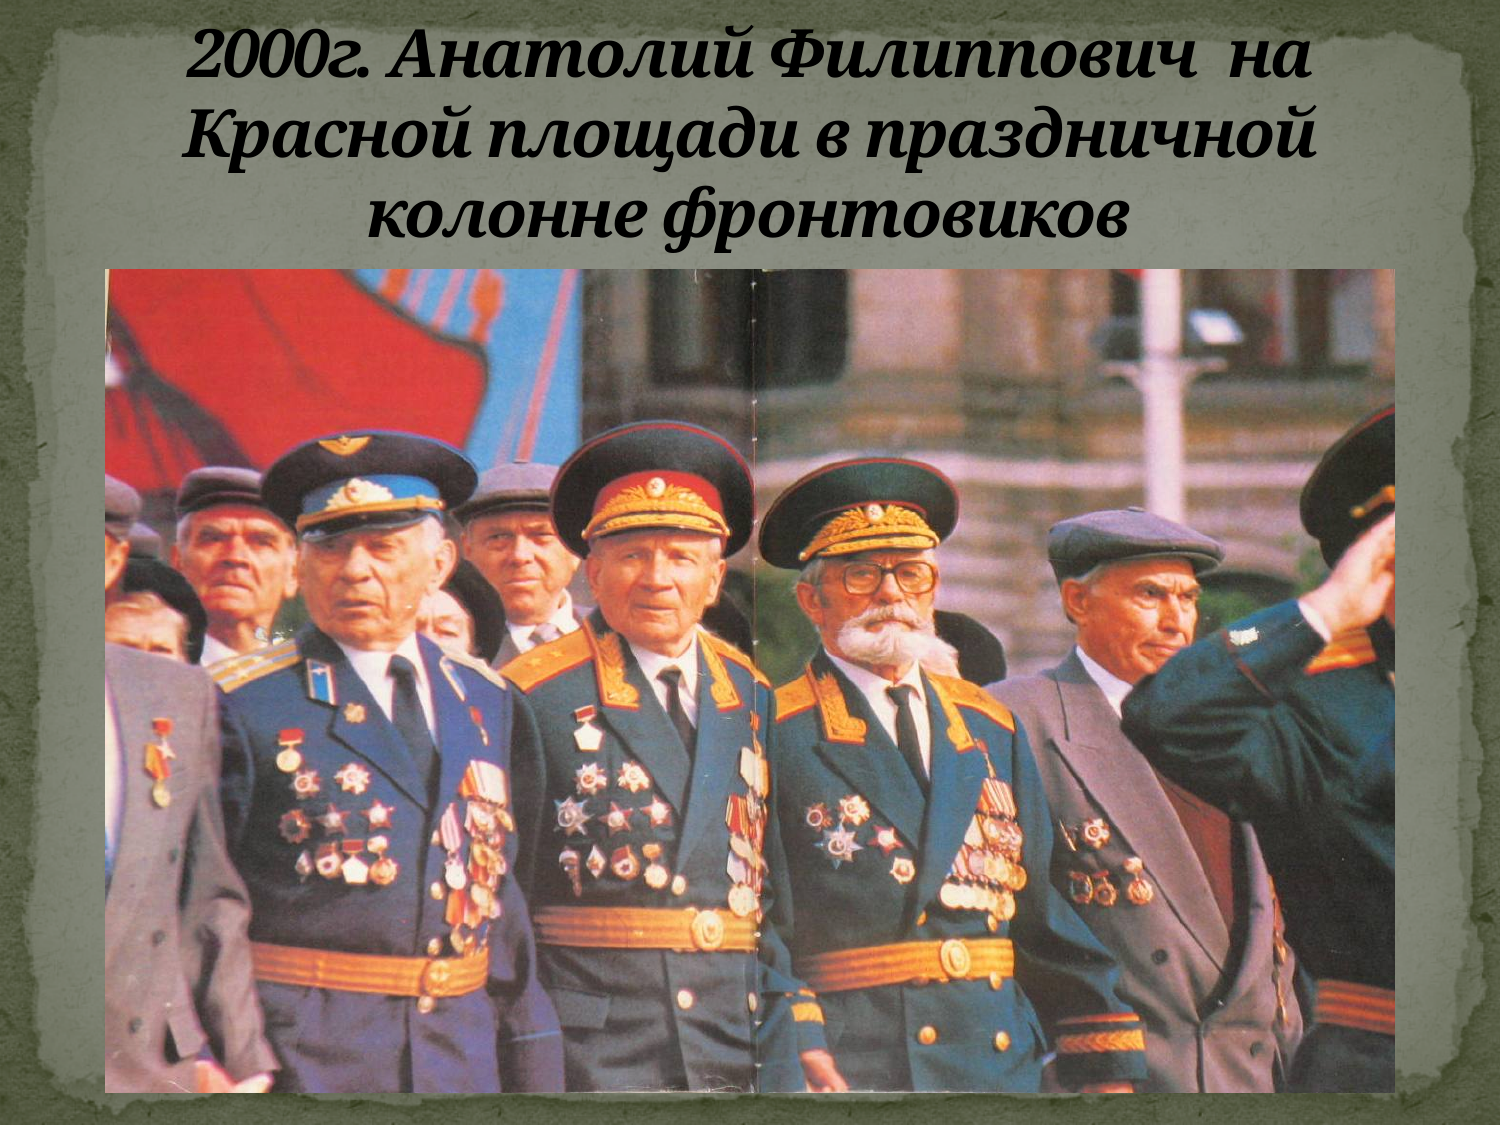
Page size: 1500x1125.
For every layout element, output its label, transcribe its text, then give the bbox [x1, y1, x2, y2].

picture [105, 269, 1395, 1093]
title 2000г. Анатолий Филиппович на Красной площади в праздничной колонне фронтовиков [74, 24, 1425, 258]
